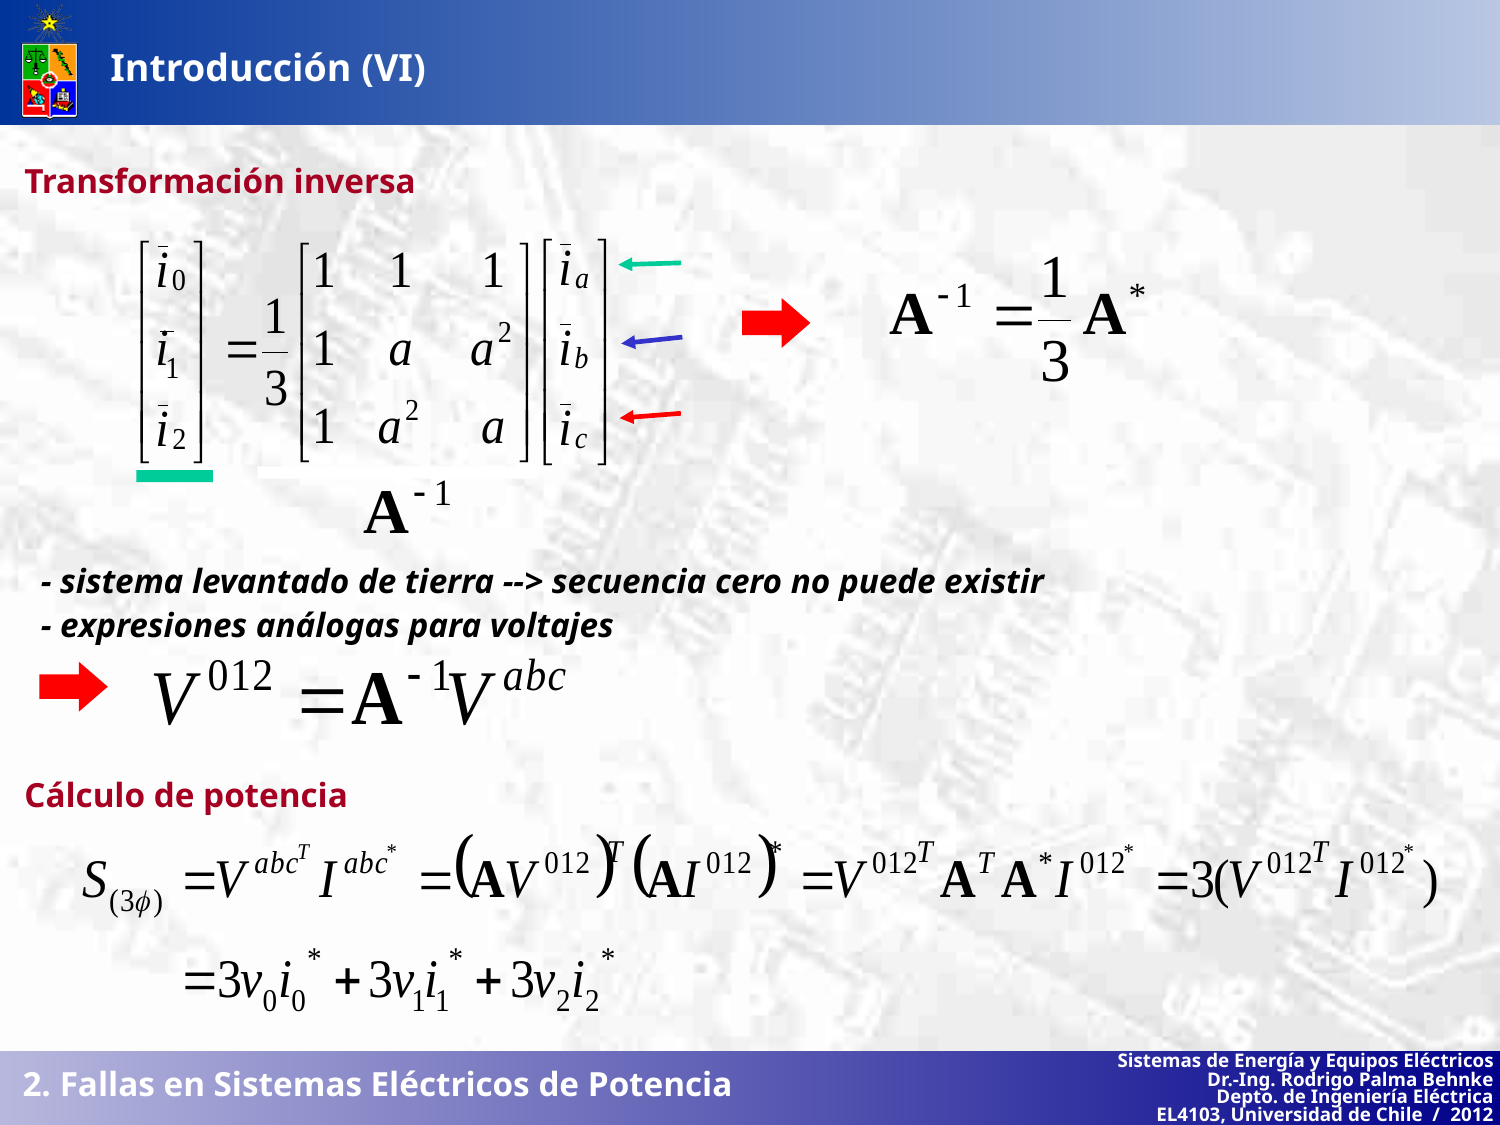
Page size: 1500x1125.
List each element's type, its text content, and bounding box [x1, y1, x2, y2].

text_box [73, 825, 1448, 1025]
text_box [630, 410, 681, 424]
text_box [39, 661, 108, 712]
text_box [742, 297, 811, 348]
text_box Transformación inversa [9, 148, 1416, 208]
text_box - sistema levantado de tierra --> secuencia cero no puede existir - expresiones análogas para voltajes [26, 548, 1159, 652]
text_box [128, 230, 626, 475]
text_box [352, 464, 459, 545]
text_box Cálculo de potencia [9, 762, 1416, 823]
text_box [878, 238, 1158, 396]
picture [0, 125, 1500, 1051]
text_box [146, 640, 578, 745]
text_box 2. Fallas en Sistemas Eléctricos de Potencia [7, 1063, 1278, 1111]
picture [10, 0, 89, 124]
text_box Introducción (VI) [95, 36, 1365, 97]
text_box [630, 336, 683, 349]
